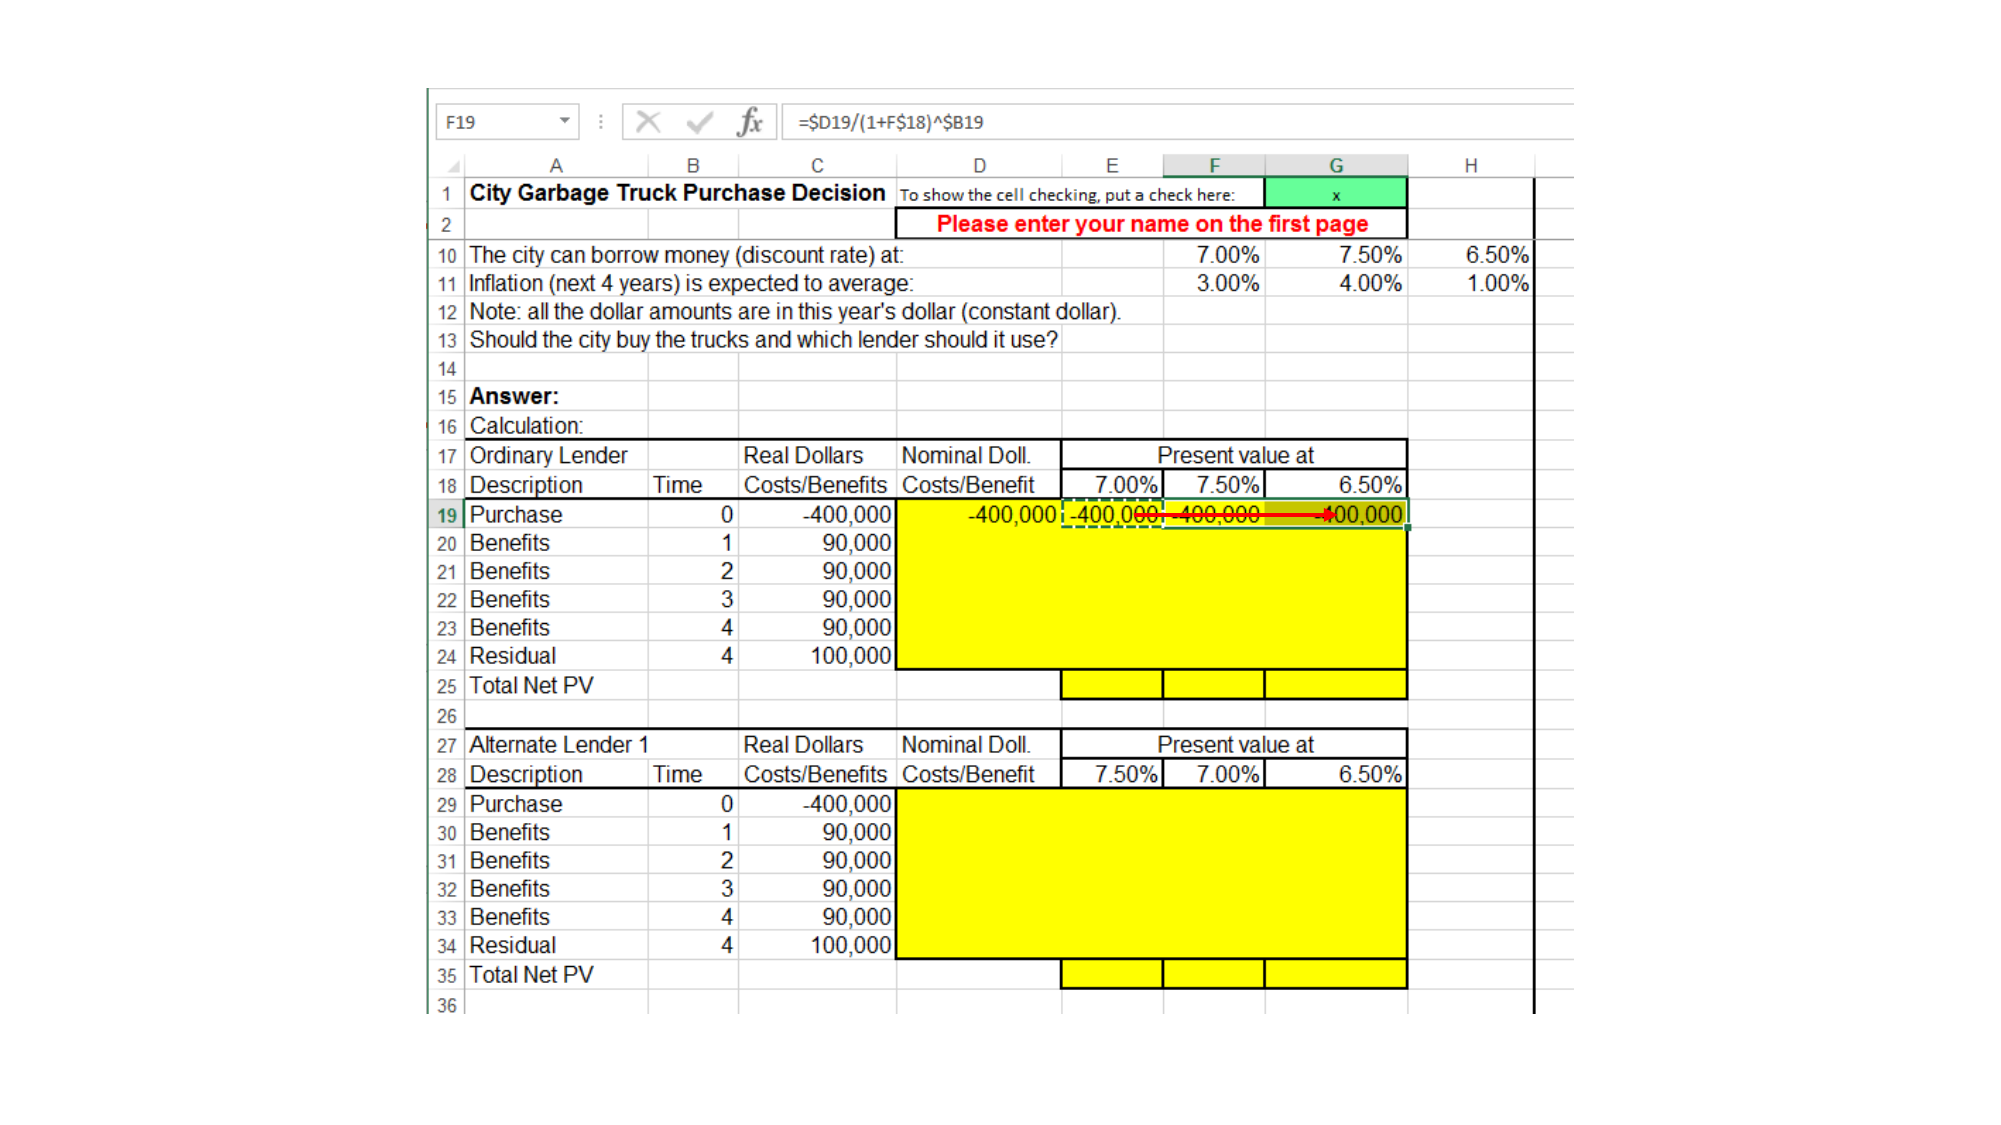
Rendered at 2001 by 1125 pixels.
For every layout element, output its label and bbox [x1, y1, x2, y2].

list [426, 88, 1574, 1014]
